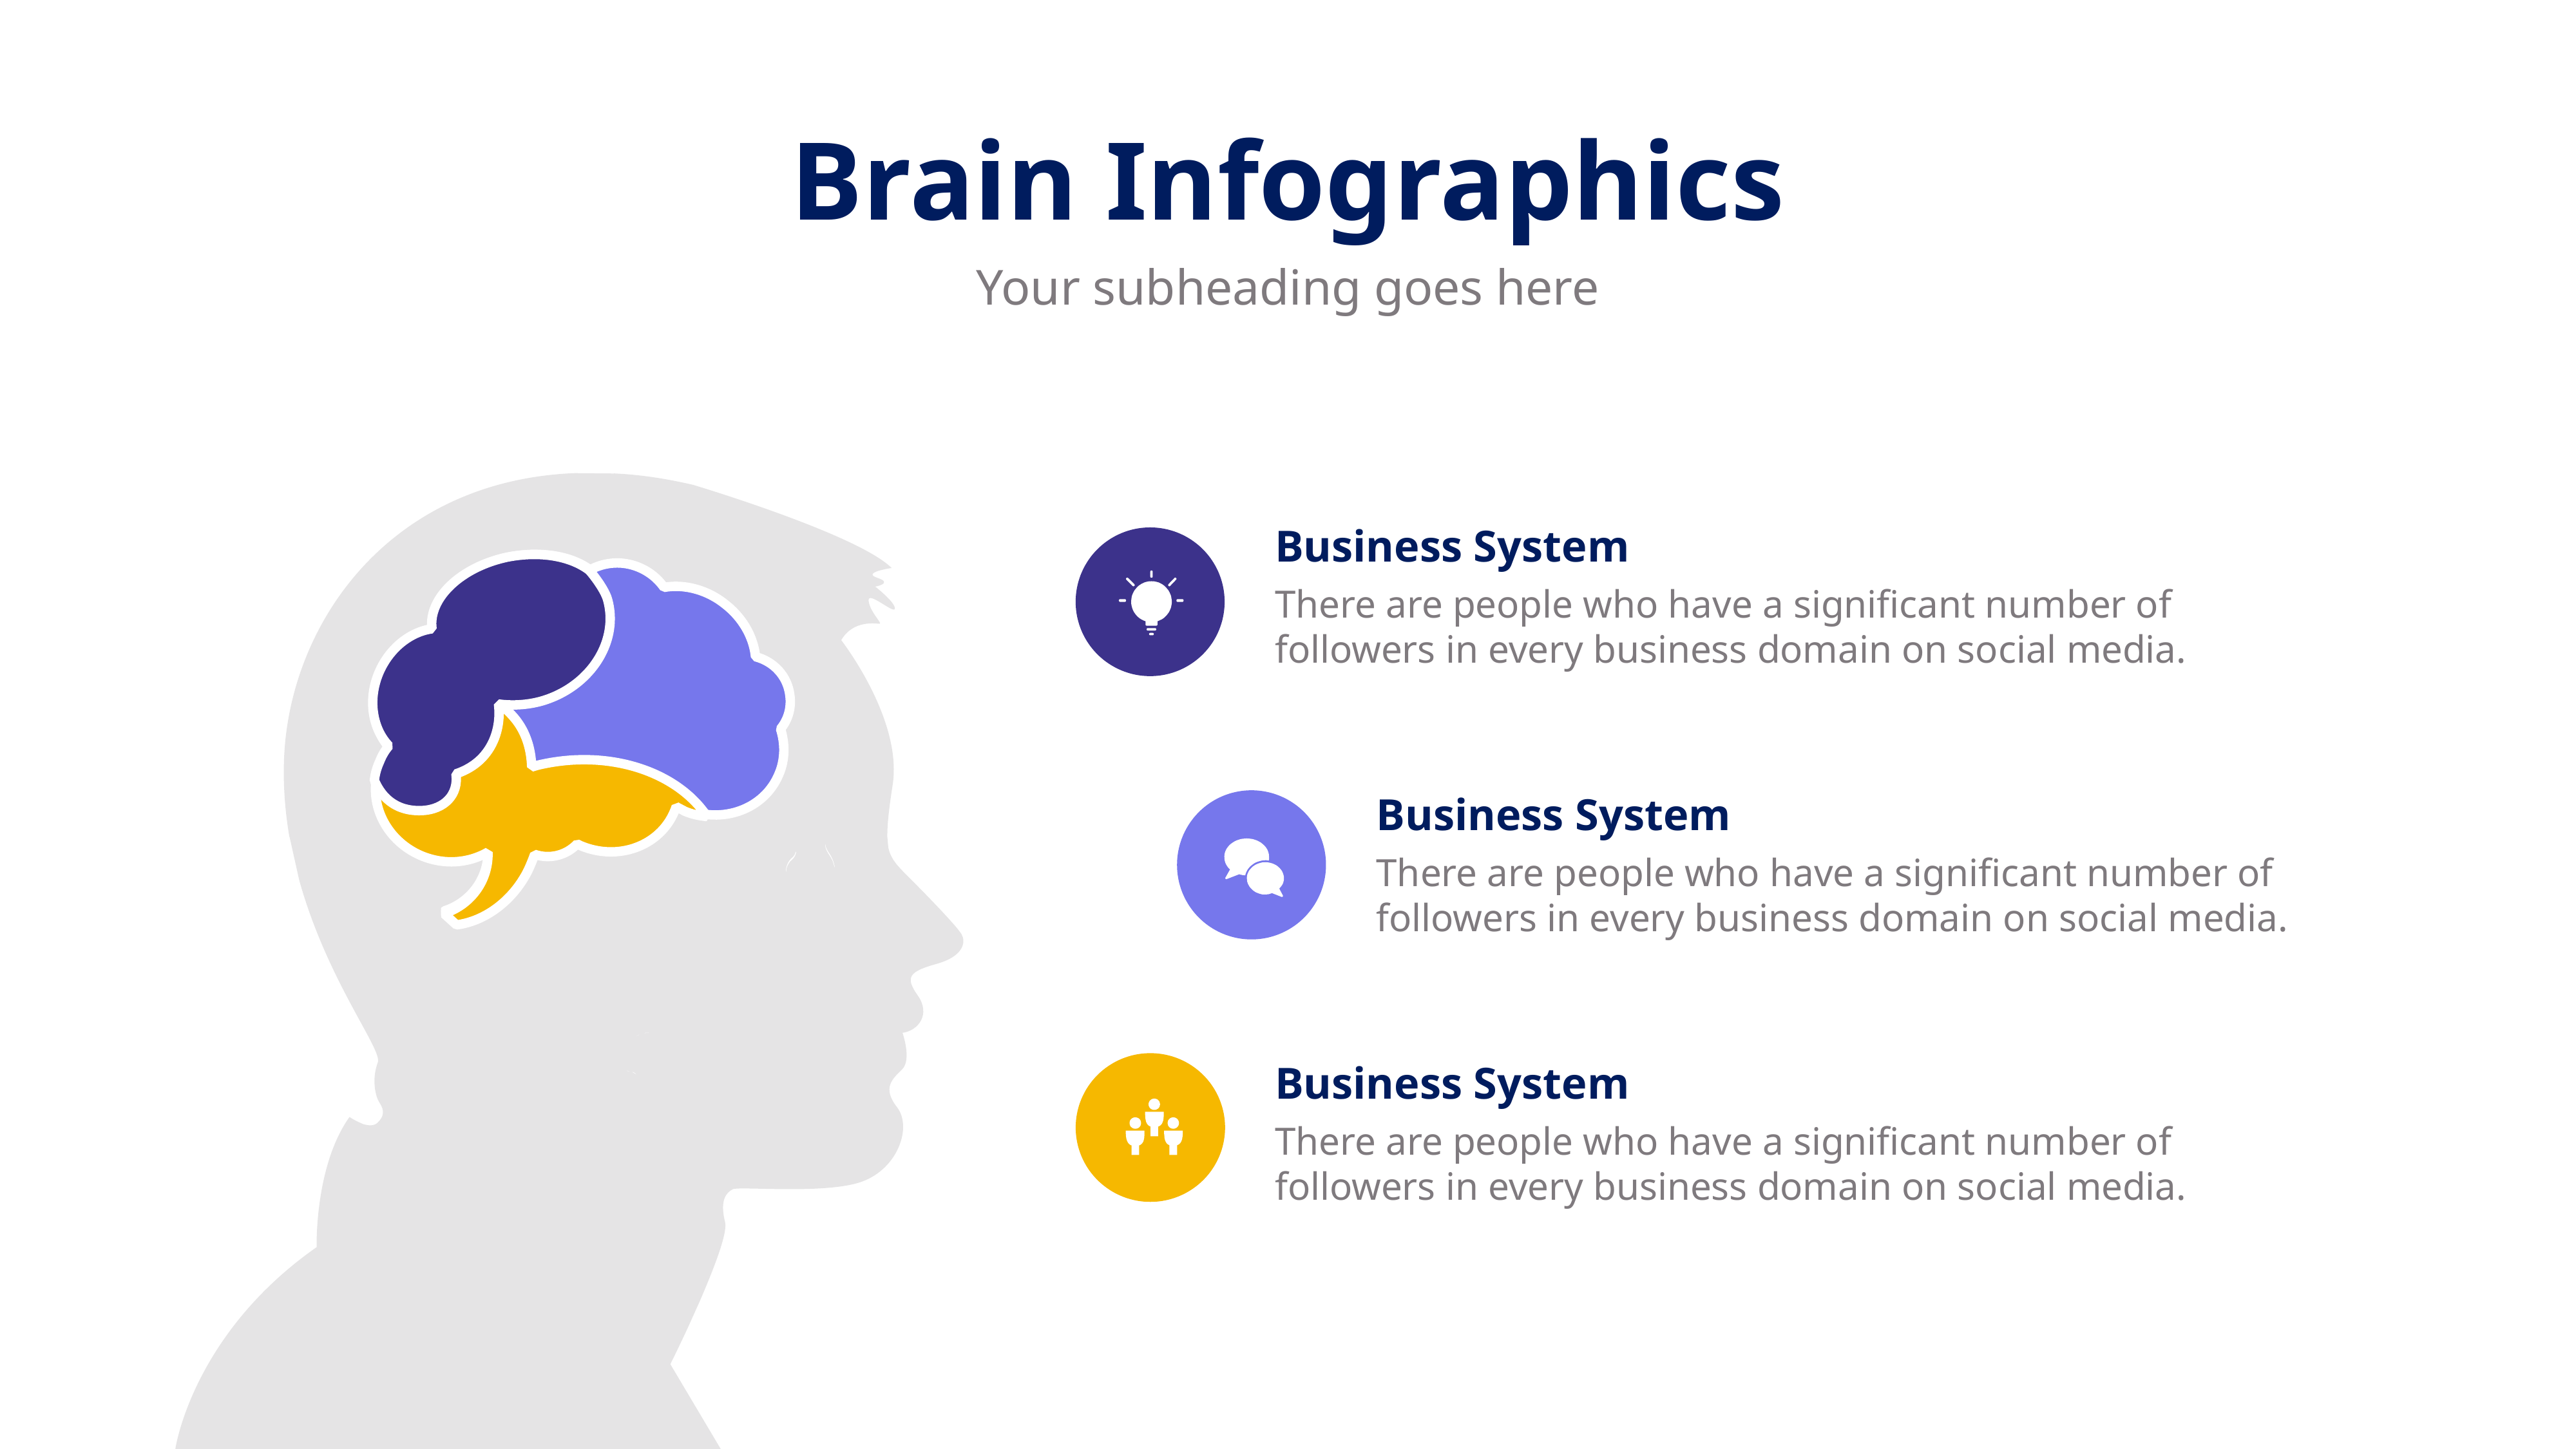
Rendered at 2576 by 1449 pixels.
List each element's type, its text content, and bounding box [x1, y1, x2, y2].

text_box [365, 551, 792, 925]
text_box There are people who have a significant number of followers in every business domain on social media. [1265, 1112, 2299, 1213]
text_box [175, 473, 964, 1449]
text_box [1075, 1053, 1225, 1202]
text_box Your subheading goes here [281, 251, 2295, 319]
text_box [1075, 527, 1225, 676]
text_box Brain Infographics [781, 108, 1795, 247]
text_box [1224, 838, 1284, 897]
text_box There are people who have a significant number of followers in every business domain on social media. [1265, 575, 2299, 676]
text_box Business System [1265, 513, 1748, 575]
text_box Business System [1265, 1050, 1748, 1112]
text_box Business System [1366, 782, 1849, 844]
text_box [1118, 570, 1184, 636]
text_box [1177, 790, 1326, 940]
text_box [1125, 1098, 1183, 1155]
text_box There are people who have a significant number of followers in every business domain on social media. [1366, 844, 2401, 944]
